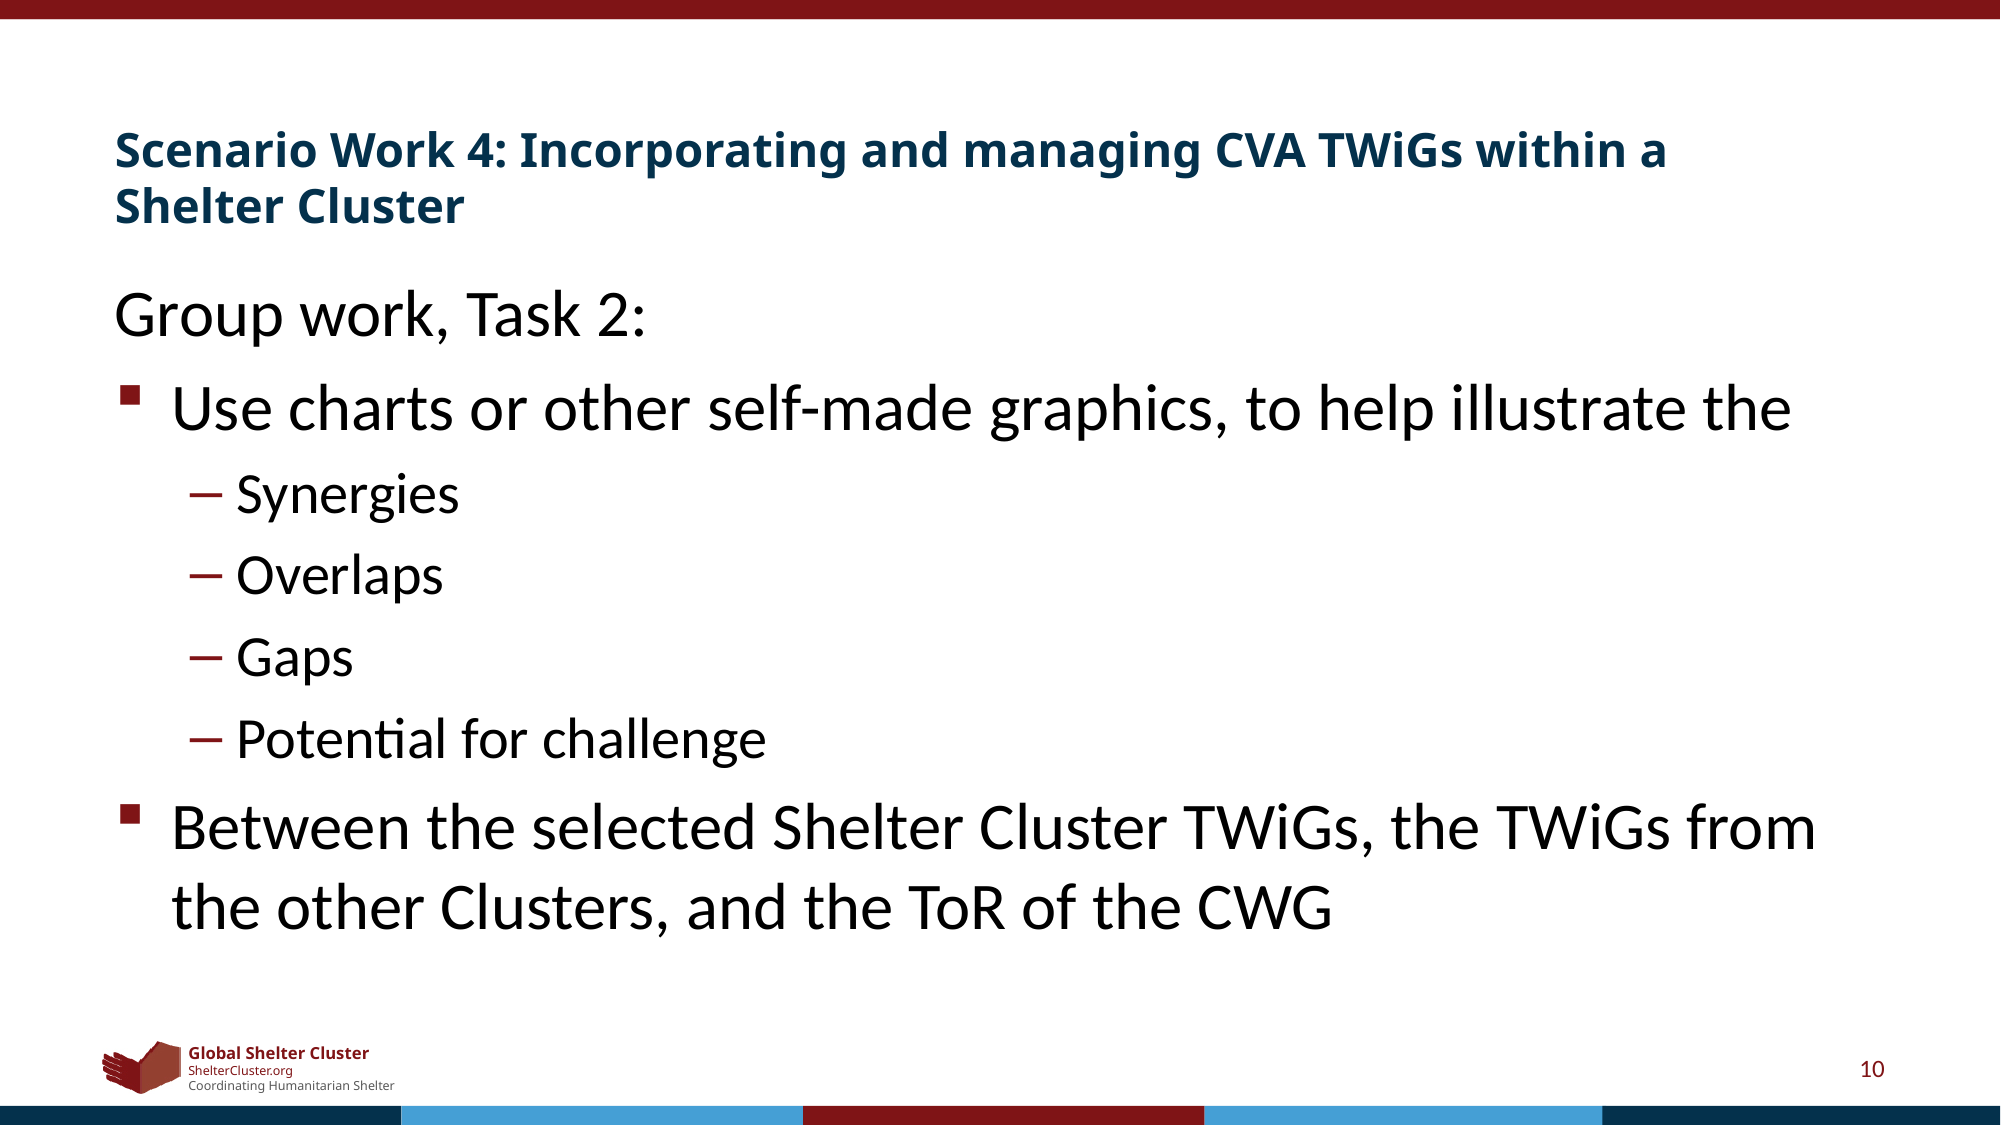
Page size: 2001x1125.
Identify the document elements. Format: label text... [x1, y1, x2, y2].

picture [102, 1041, 181, 1094]
title Scenario Work 4: Incorporating and managing CVA TWiGs within a Shelter Cluster [99, 111, 1863, 262]
list Group work, Task 2: Use charts or other self-made graphics, to help illustrate the Synergies Overlaps Gaps Potential for challenge Between the selected Shelter Cluster TWiGs, the TWiGs from the other Clusters, and the ToR of the CWG [99, 262, 1900, 1005]
slide_number 10 [1433, 1037, 1900, 1098]
